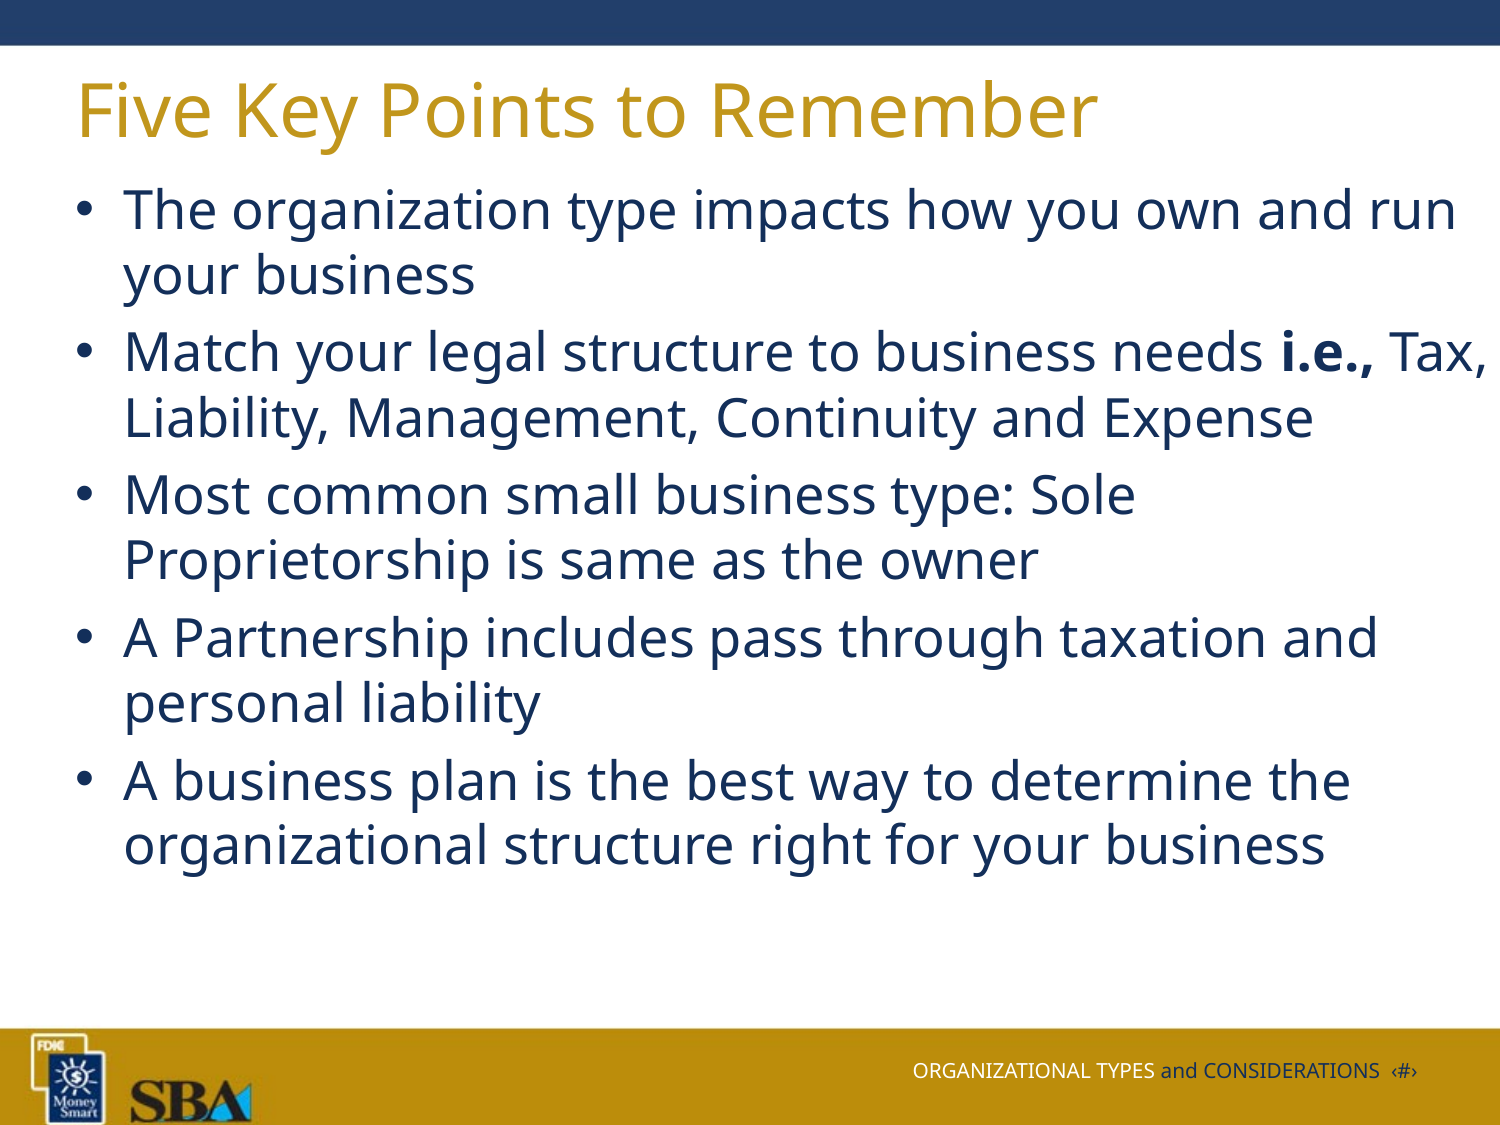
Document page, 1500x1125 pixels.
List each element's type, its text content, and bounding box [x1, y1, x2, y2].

list The organization type impacts how you own and run your business Match your legal structure to business needs i.e., Tax, Liability, Management, Continuity and Expense Most common small business type: Sole Proprietorship is same as the owner A Partnership includes pass through taxation and personal liability A business plan is the best way to determine the organizational structure right for your business [74, 174, 1500, 1013]
picture [0, 0, 1500, 1125]
title Five Key Points to Remember [74, 61, 1426, 163]
